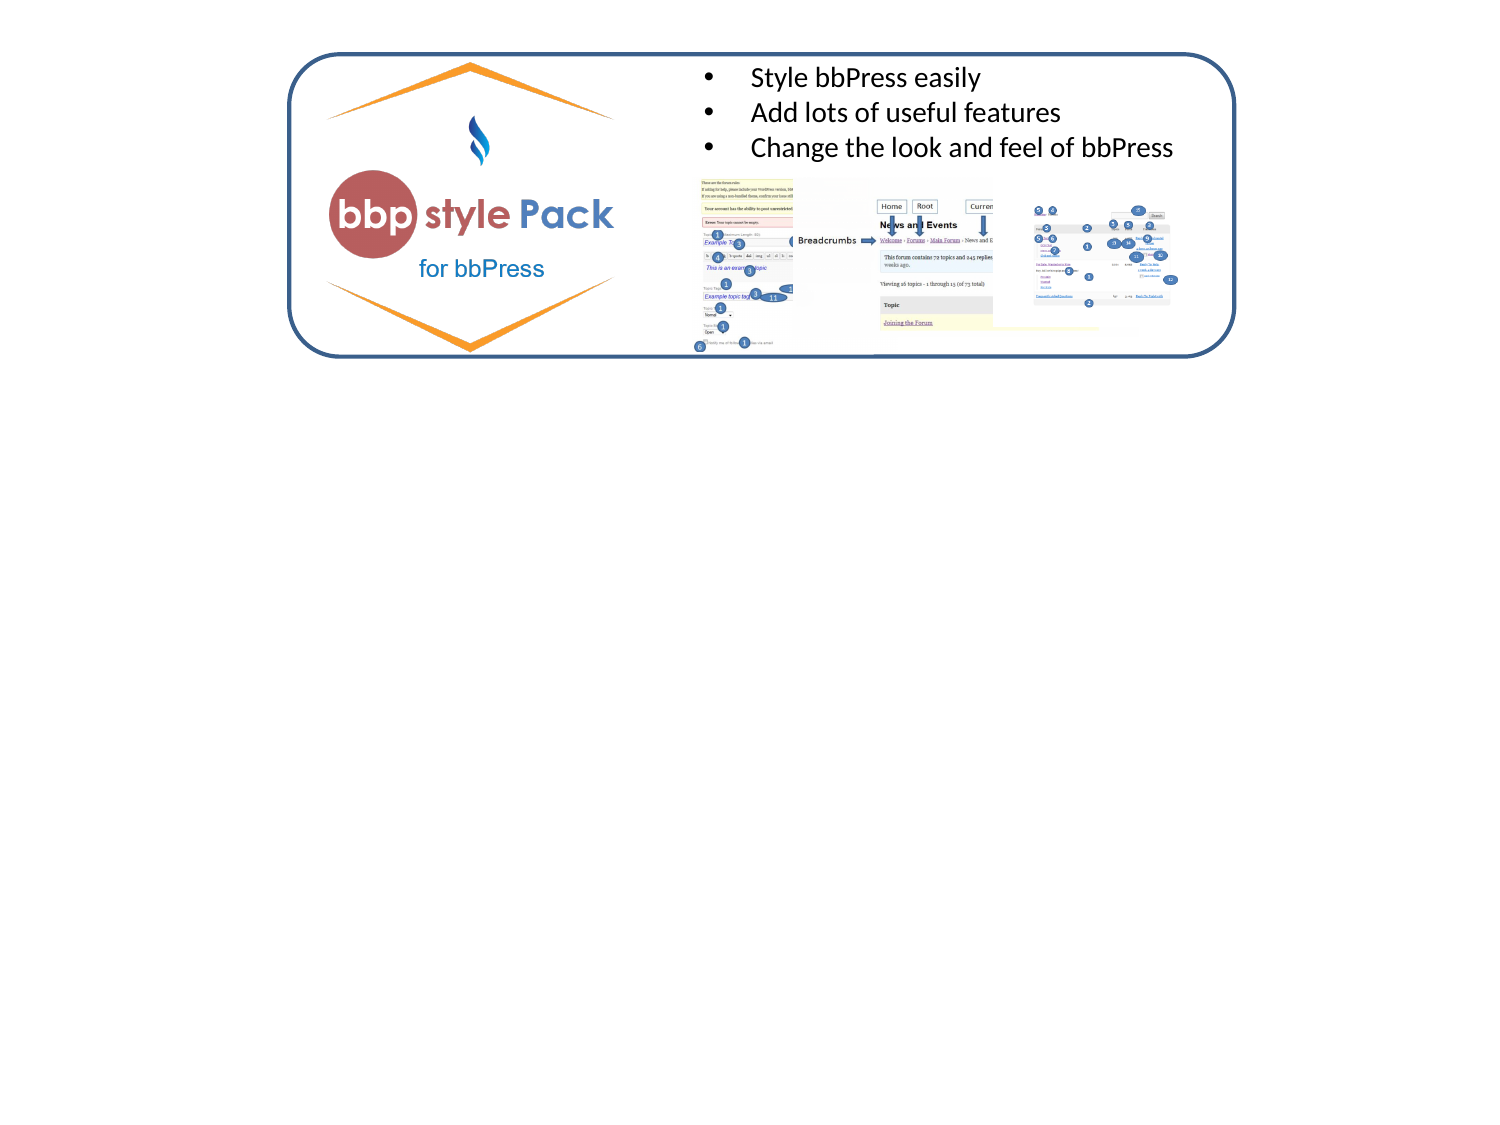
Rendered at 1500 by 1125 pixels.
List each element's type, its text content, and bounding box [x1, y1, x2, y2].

picture [321, 58, 619, 356]
picture [691, 177, 1214, 352]
text_box [287, 52, 691, 359]
text_box [898, 206, 1237, 359]
text_box Style bbPress easily Add lots of useful features Change the look and feel of bbPress [689, 51, 1317, 206]
